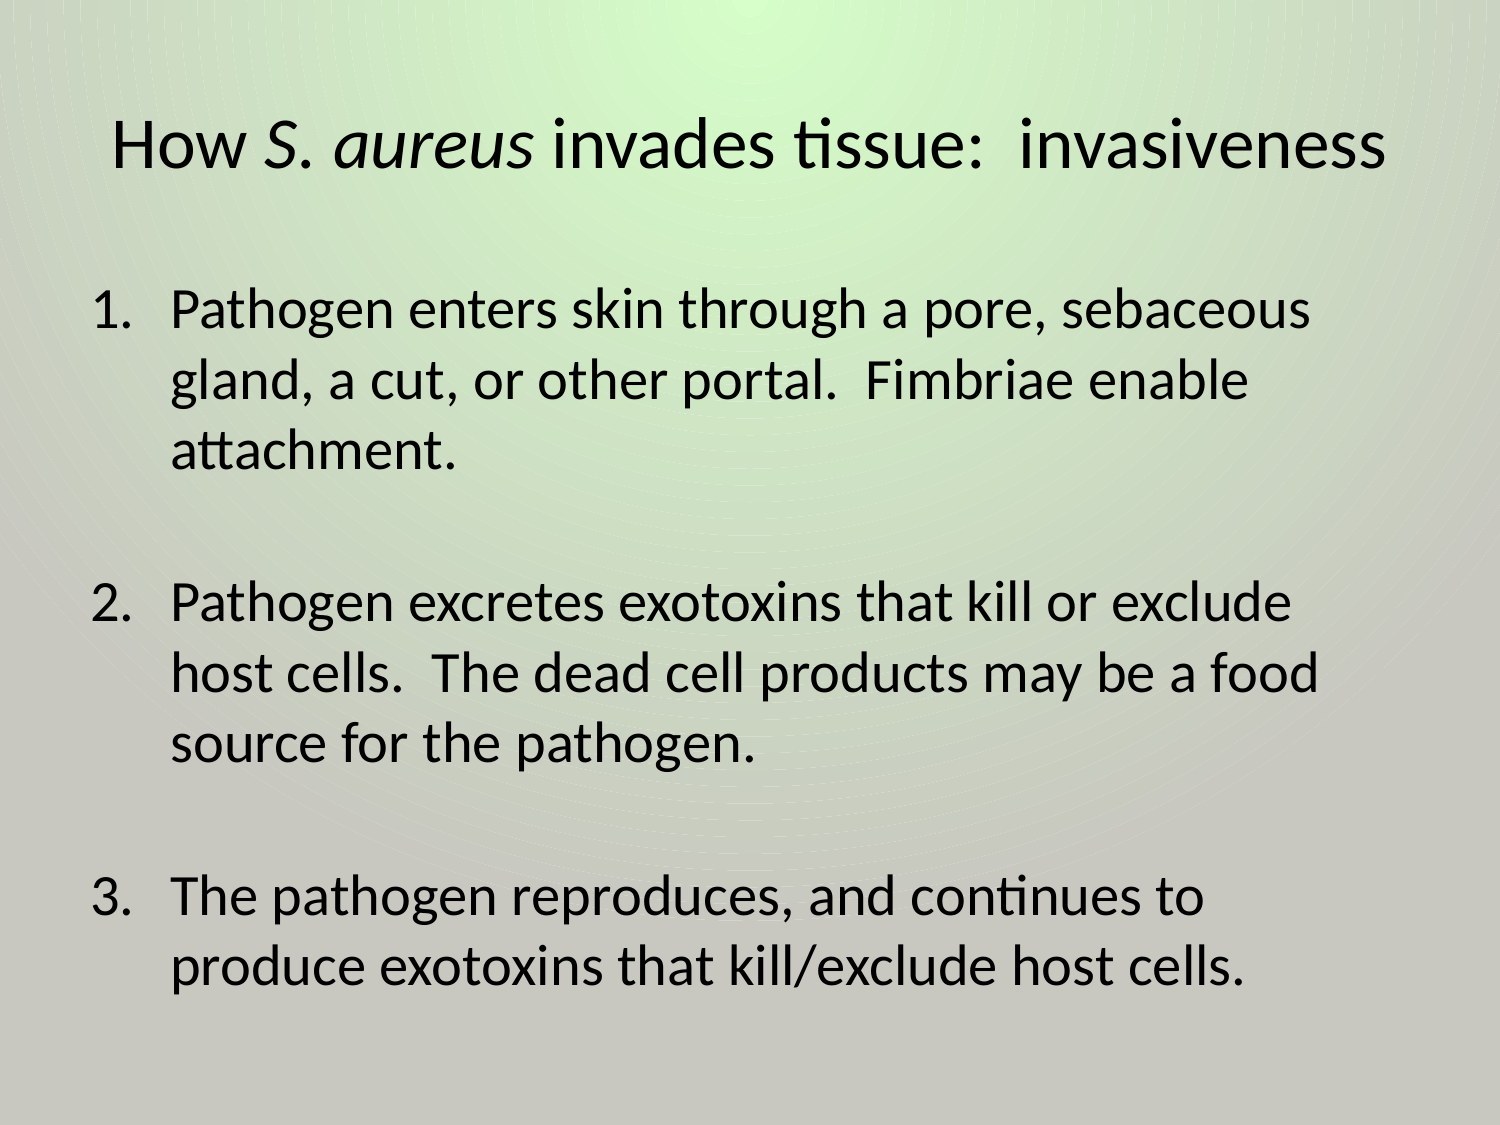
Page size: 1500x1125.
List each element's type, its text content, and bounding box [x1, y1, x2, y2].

title How S. aureus invades tissue: invasiveness [75, 45, 1425, 233]
list Pathogen enters skin through a pore, sebaceous gland, a cut, or other portal. Fimbriae enable attachment. Pathogen excretes exotoxins that kill or exclude host cells. The dead cell products may be a food source for the pathogen. The pathogen reproduces, and continues to produce exotoxins that kill/exclude host cells. [75, 262, 1425, 1005]
